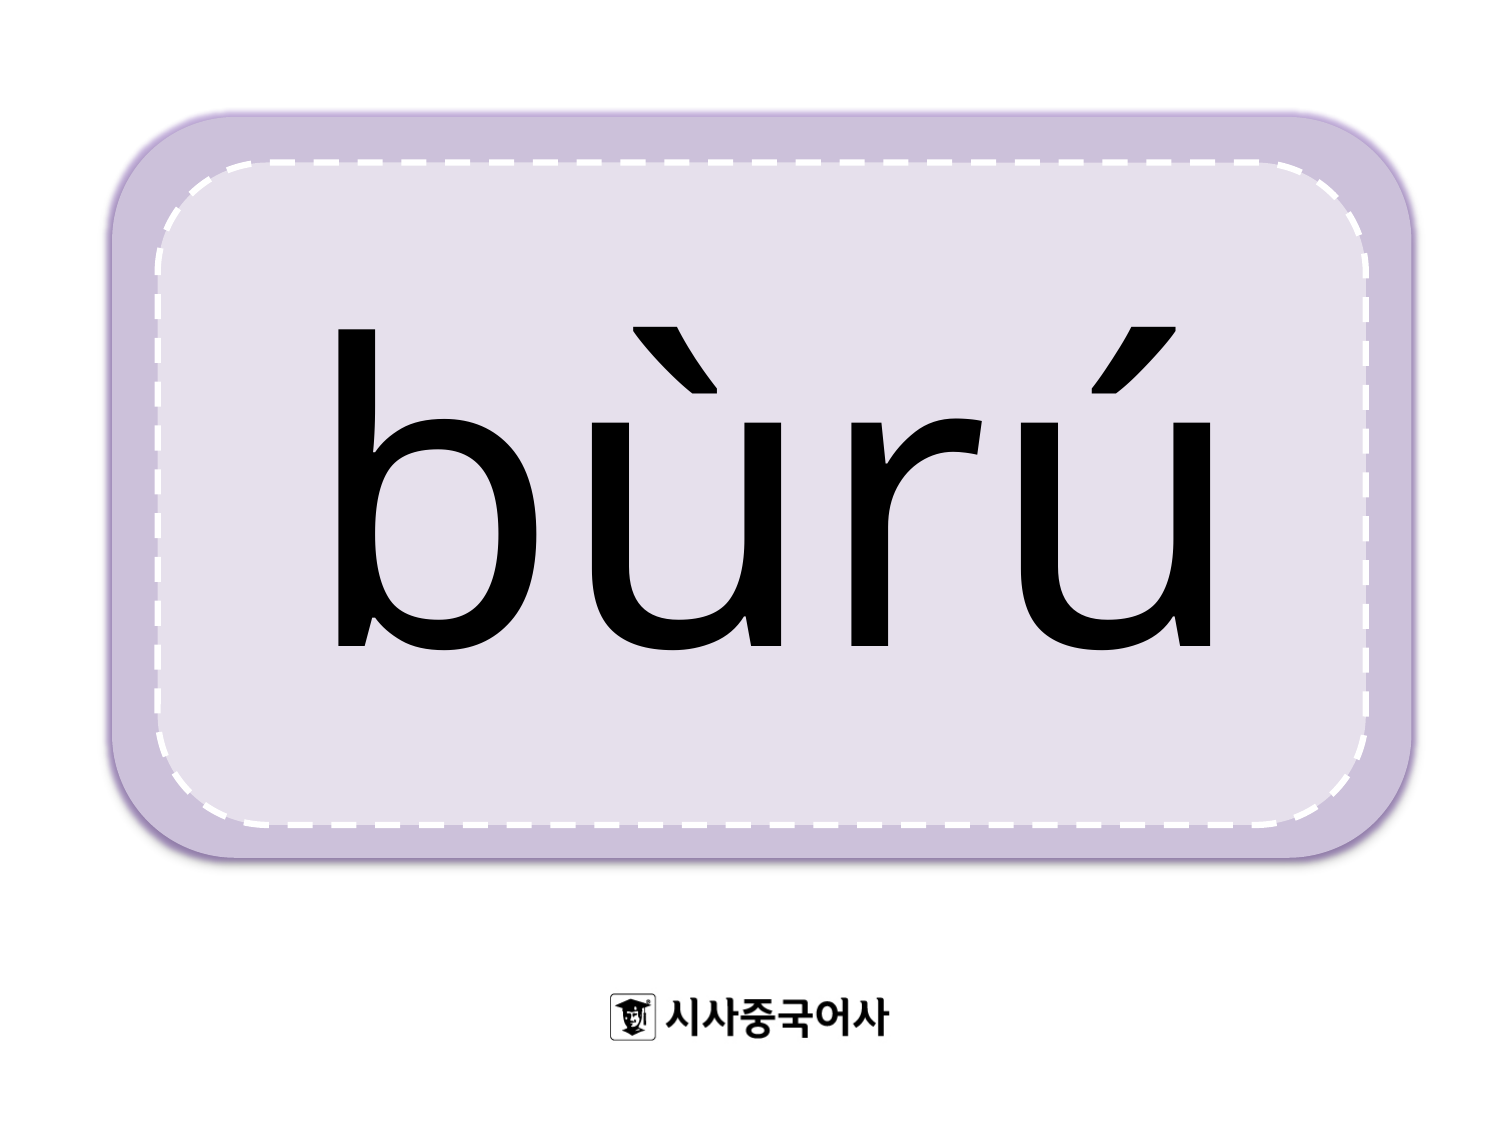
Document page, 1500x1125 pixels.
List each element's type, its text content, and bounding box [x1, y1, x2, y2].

picture [602, 987, 898, 1047]
text_box bùrú [171, 149, 1380, 812]
